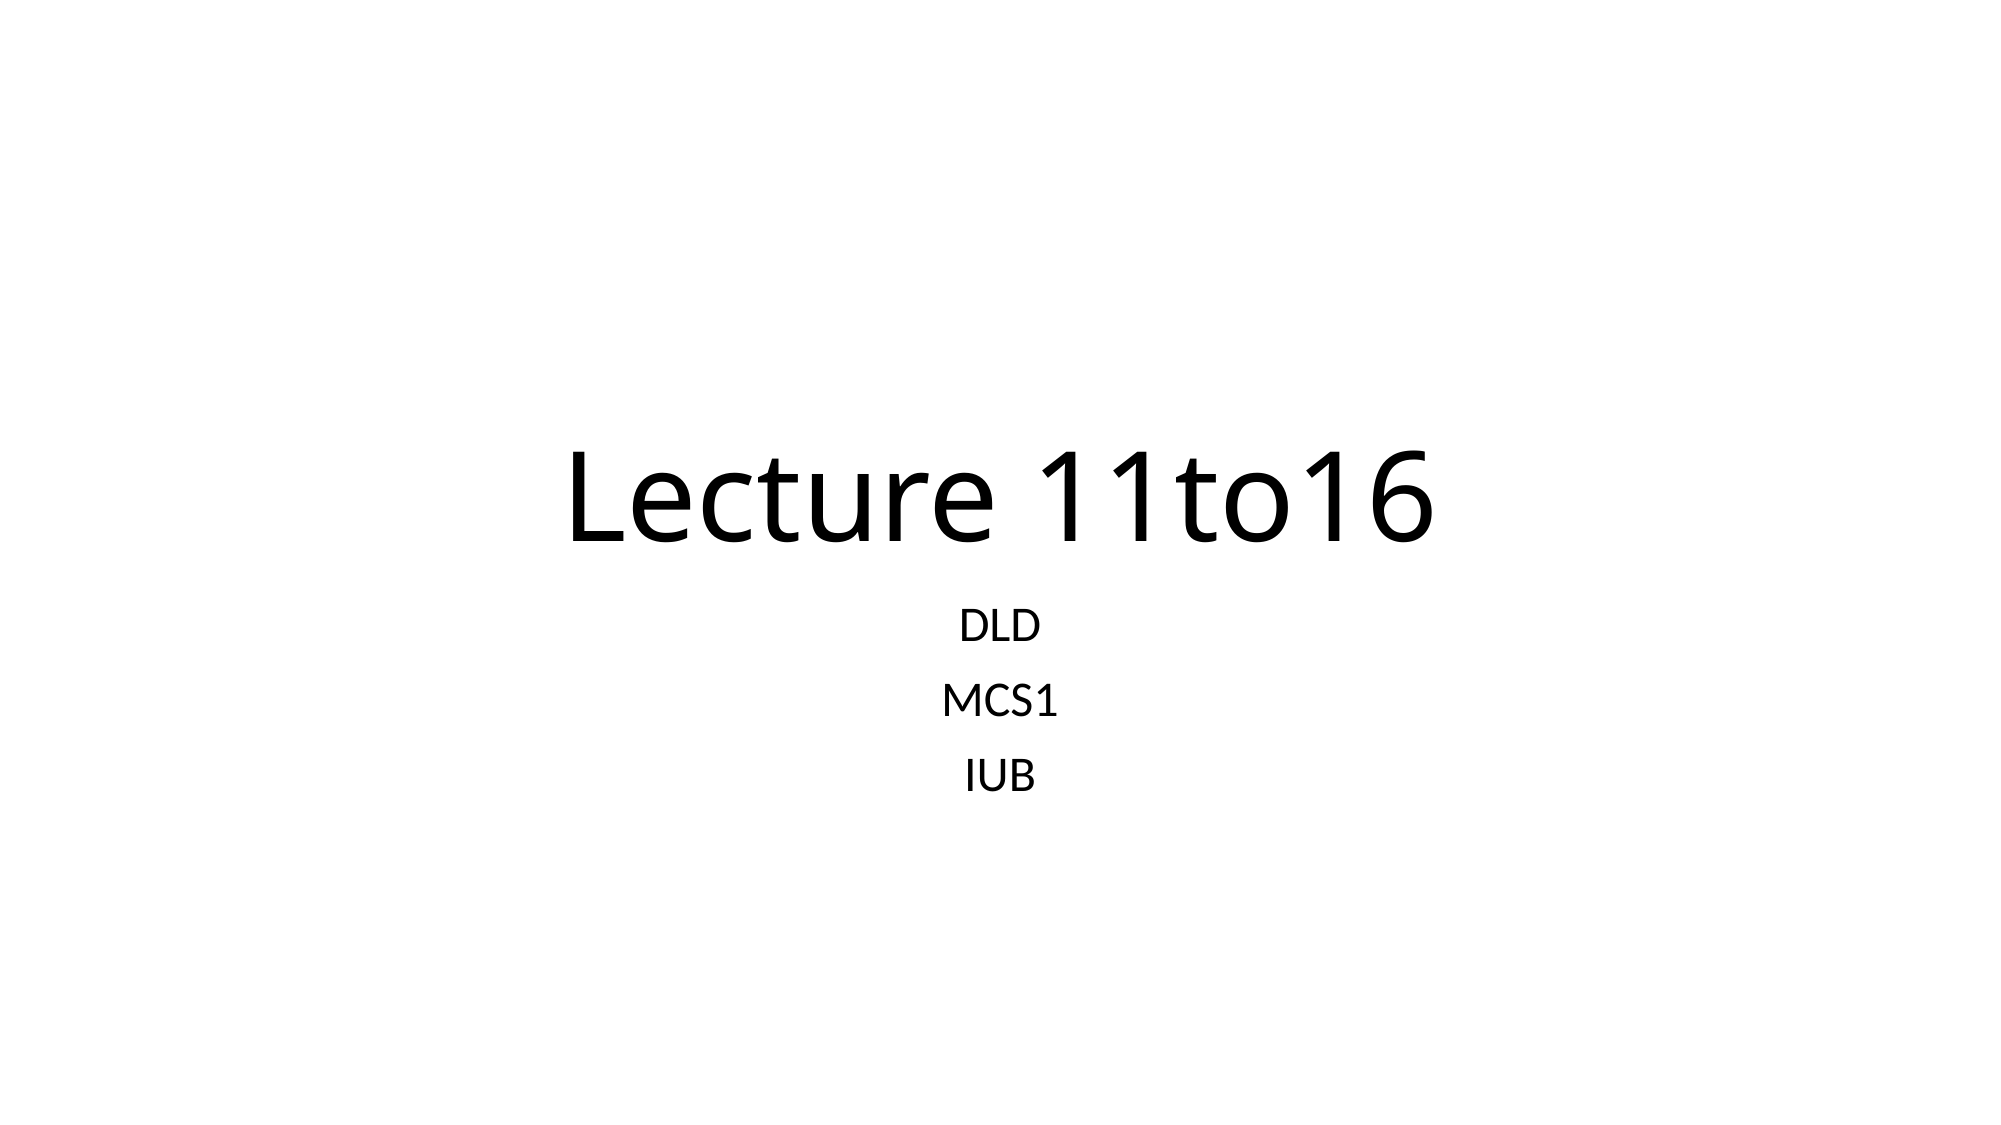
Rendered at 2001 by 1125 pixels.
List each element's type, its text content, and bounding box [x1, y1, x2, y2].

subtitle DLD MCS1 IUB [249, 590, 1750, 863]
title Lecture 11to16 [249, 184, 1750, 576]
